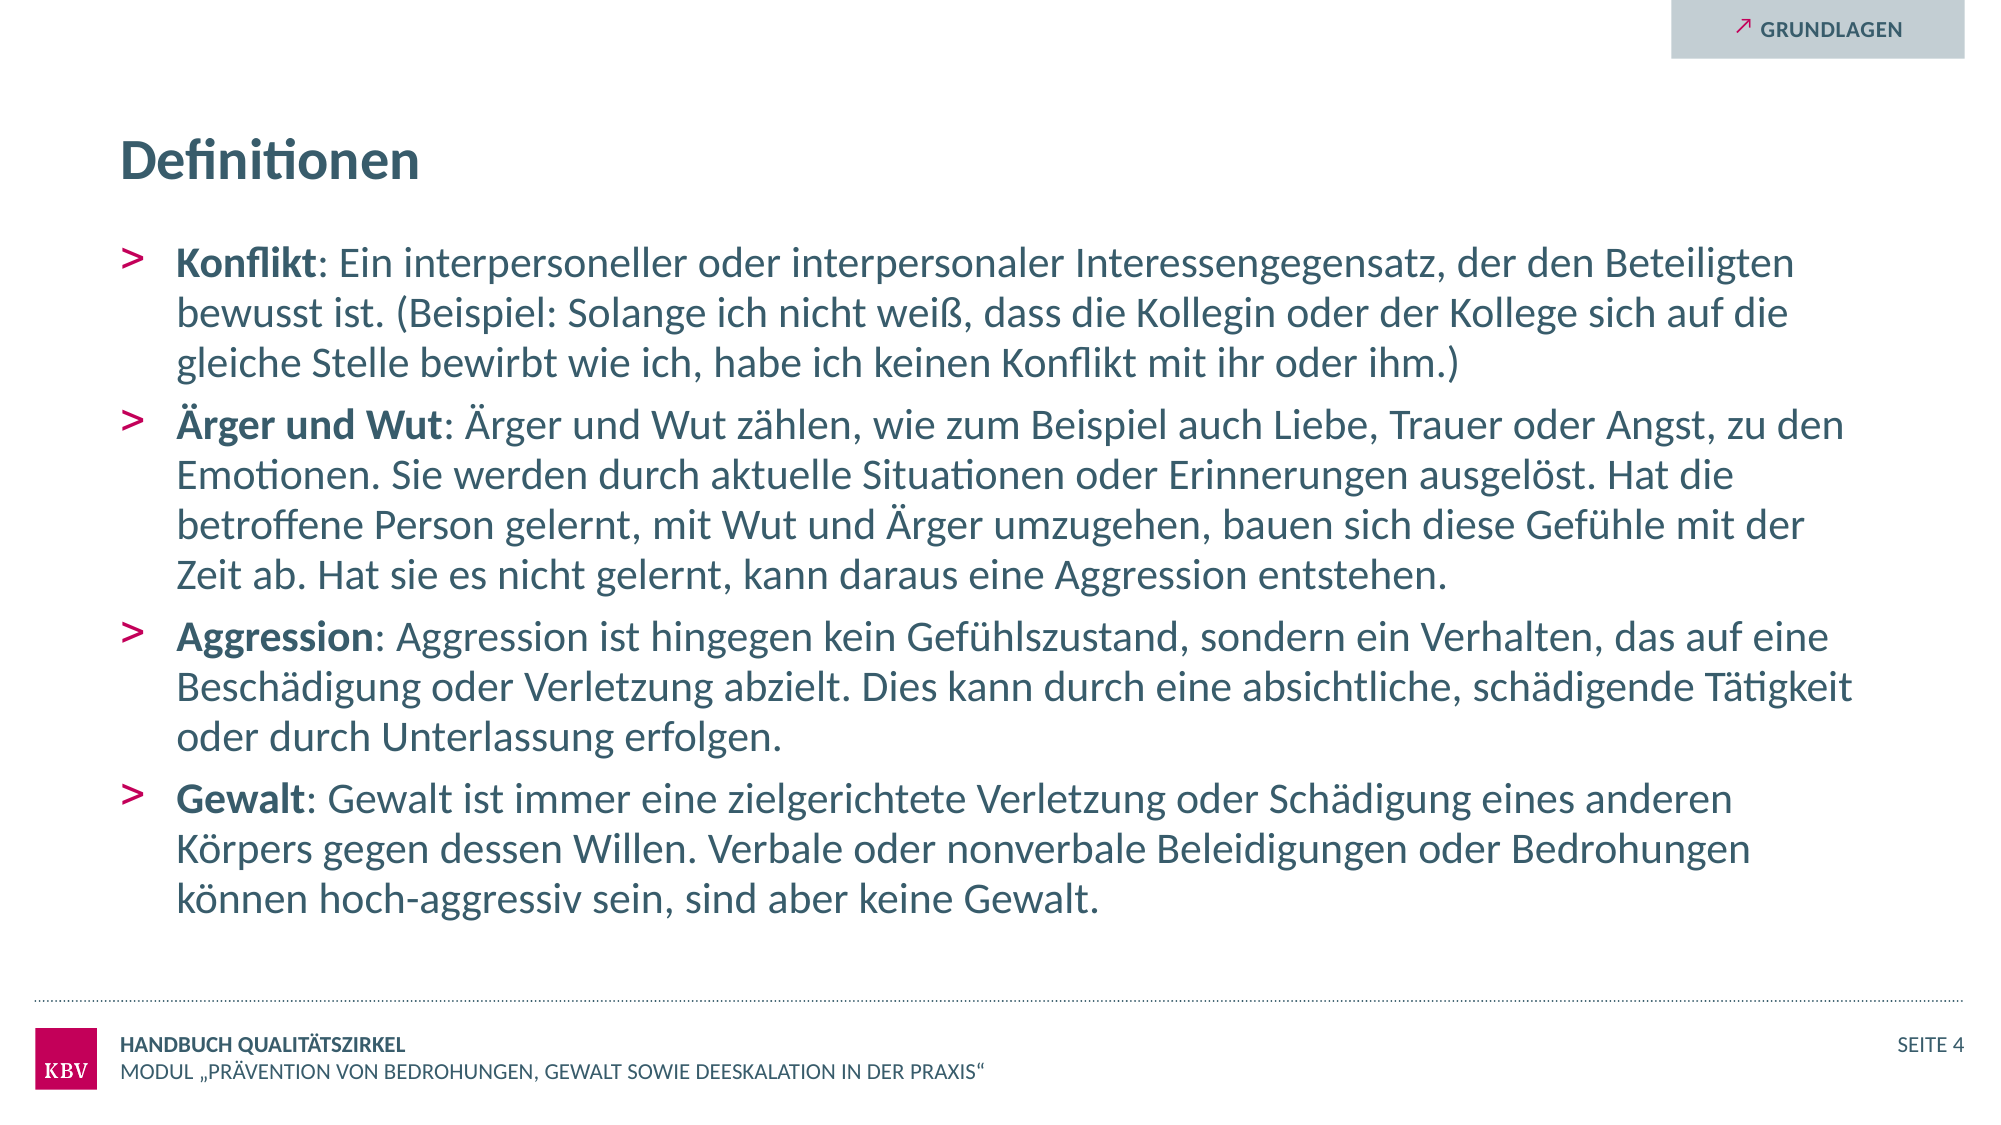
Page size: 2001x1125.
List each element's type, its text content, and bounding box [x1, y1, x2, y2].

footer Handbuch Qualitätszirkel [120, 1030, 1668, 1057]
list Konflikt: Ein interpersoneller oder interpersonaler Interessengegensatz, der den Beteiligten bewusst ist. (Beispiel: Solange ich nicht weiß, dass die Kollegin oder der Kollege sich auf die gleiche Stelle bewirbt wie ich, habe ich keinen Konflikt mit ihr oder ihm.) Ärger und Wut: Ärger und Wut zählen, wie zum Beispiel auch Liebe, Trauer oder Angst, zu den Emotionen. Sie werden durch aktuelle Situationen oder Erinnerungen ausgelöst. Hat die betroffene Person gelernt, mit Wut und Ärger umzugehen, bauen sich diese Gefühle mit der Zeit ab. Hat sie es nicht gelernt, kann daraus eine Aggression entstehen. Aggression: Aggression ist hingegen kein Gefühlszustand, sondern ein Verhalten, das auf eine Beschädigung oder Verletzung abzielt. Dies kann durch eine absichtliche, schädigende Tätigkeit oder durch Unterlassung erfolgen. Gewalt: Gewalt ist immer eine zielgerichtete Verletzung oder Schädigung eines anderen Körpers gegen dessen Willen. Verbale oder nonverbale Beleidigungen oder Bedrohungen können hoch-aggressiv sein, sind aber keine Gewalt. [120, 237, 1880, 945]
slide_number Modul „Prävention von Bedrohungen, Gewalt sowie Deeskalation in der Praxis“ [120, 1057, 1668, 1084]
title Definitionen [120, 129, 1880, 201]
list Grundlagen [1671, 0, 1965, 59]
slide_number Seite 4 [1787, 1030, 1965, 1057]
